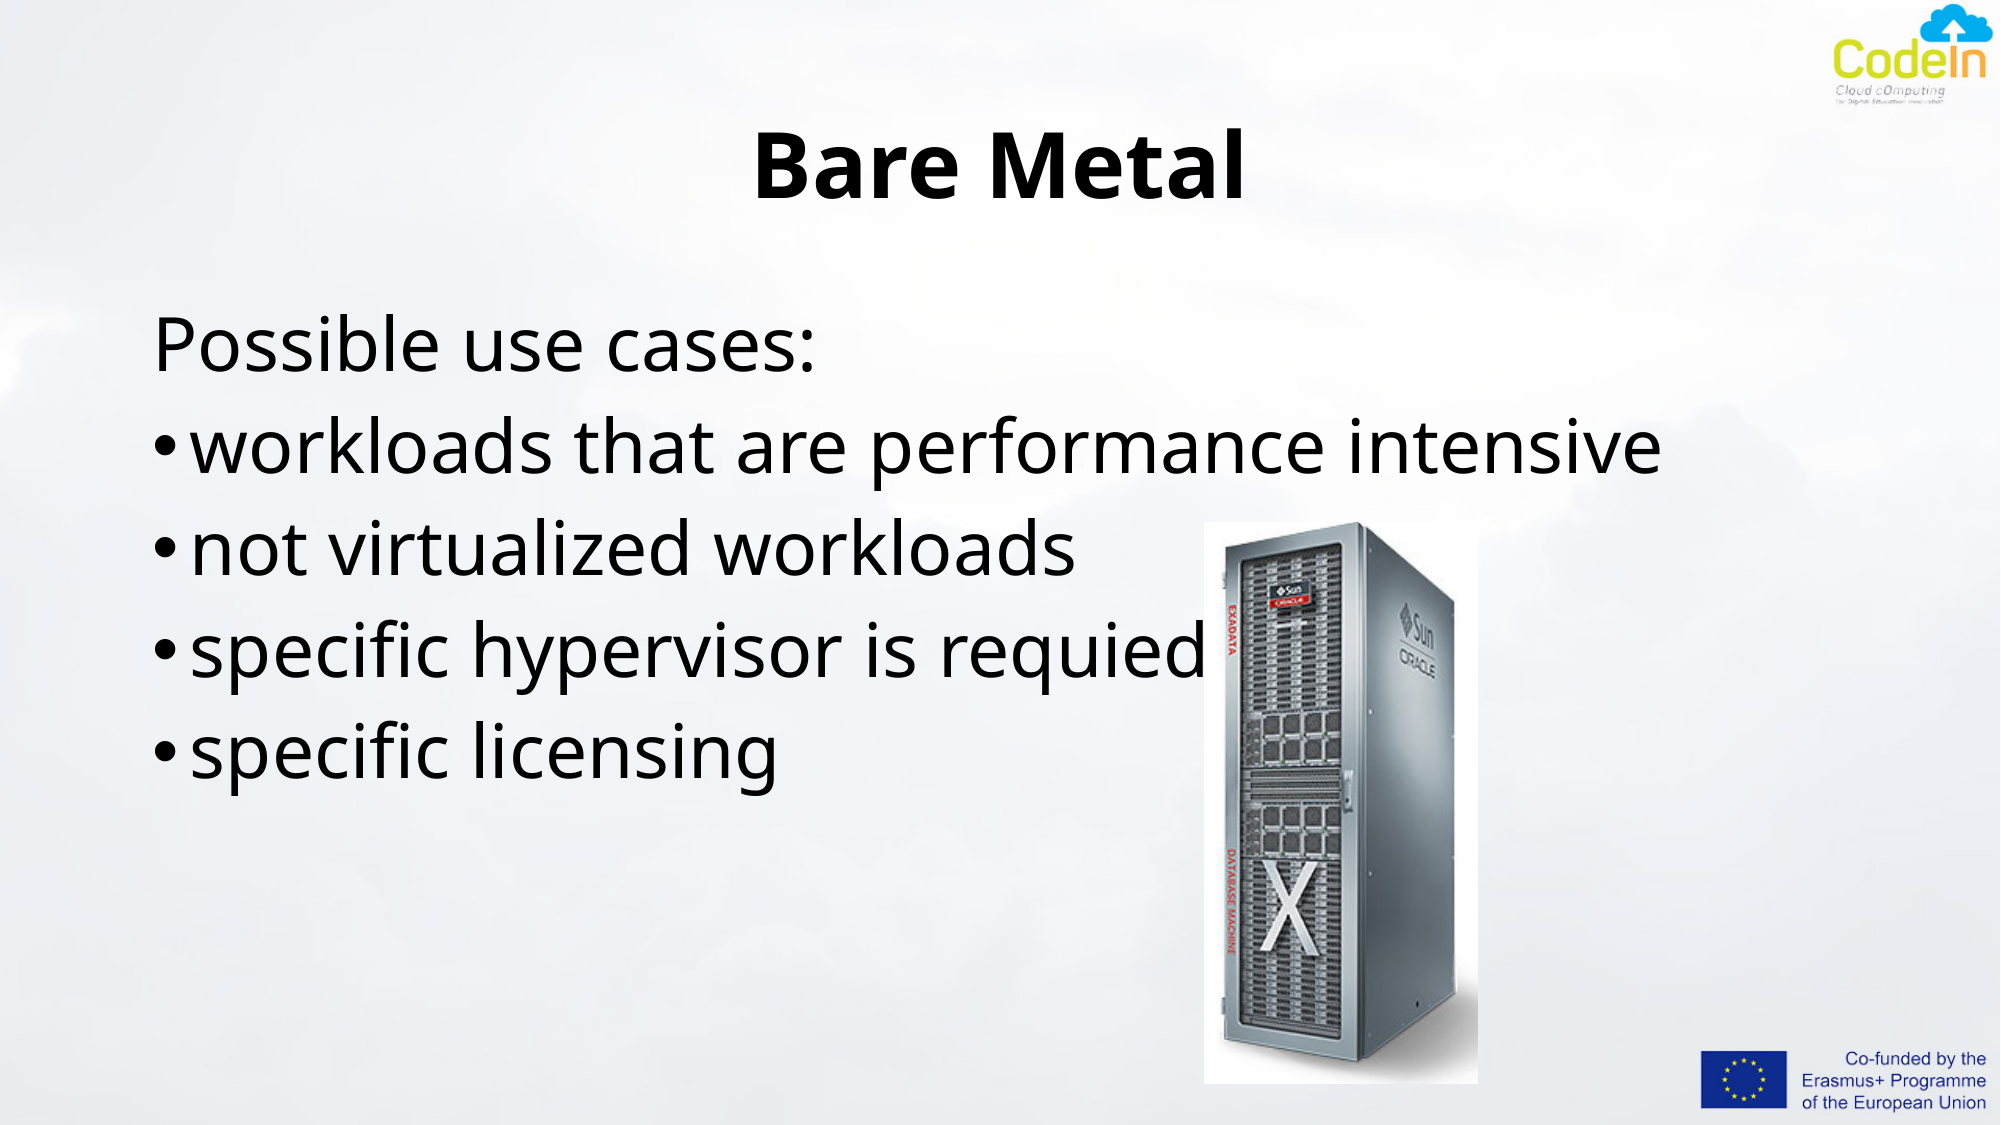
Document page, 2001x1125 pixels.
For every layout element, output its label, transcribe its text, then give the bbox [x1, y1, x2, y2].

title Bare Metal [137, 59, 1863, 278]
picture [0, 0, 2001, 1125]
list Possible use cases: workloads that are performance intensive not virtualized workloads specific hypervisor is requied specific licensing [137, 299, 1863, 1014]
